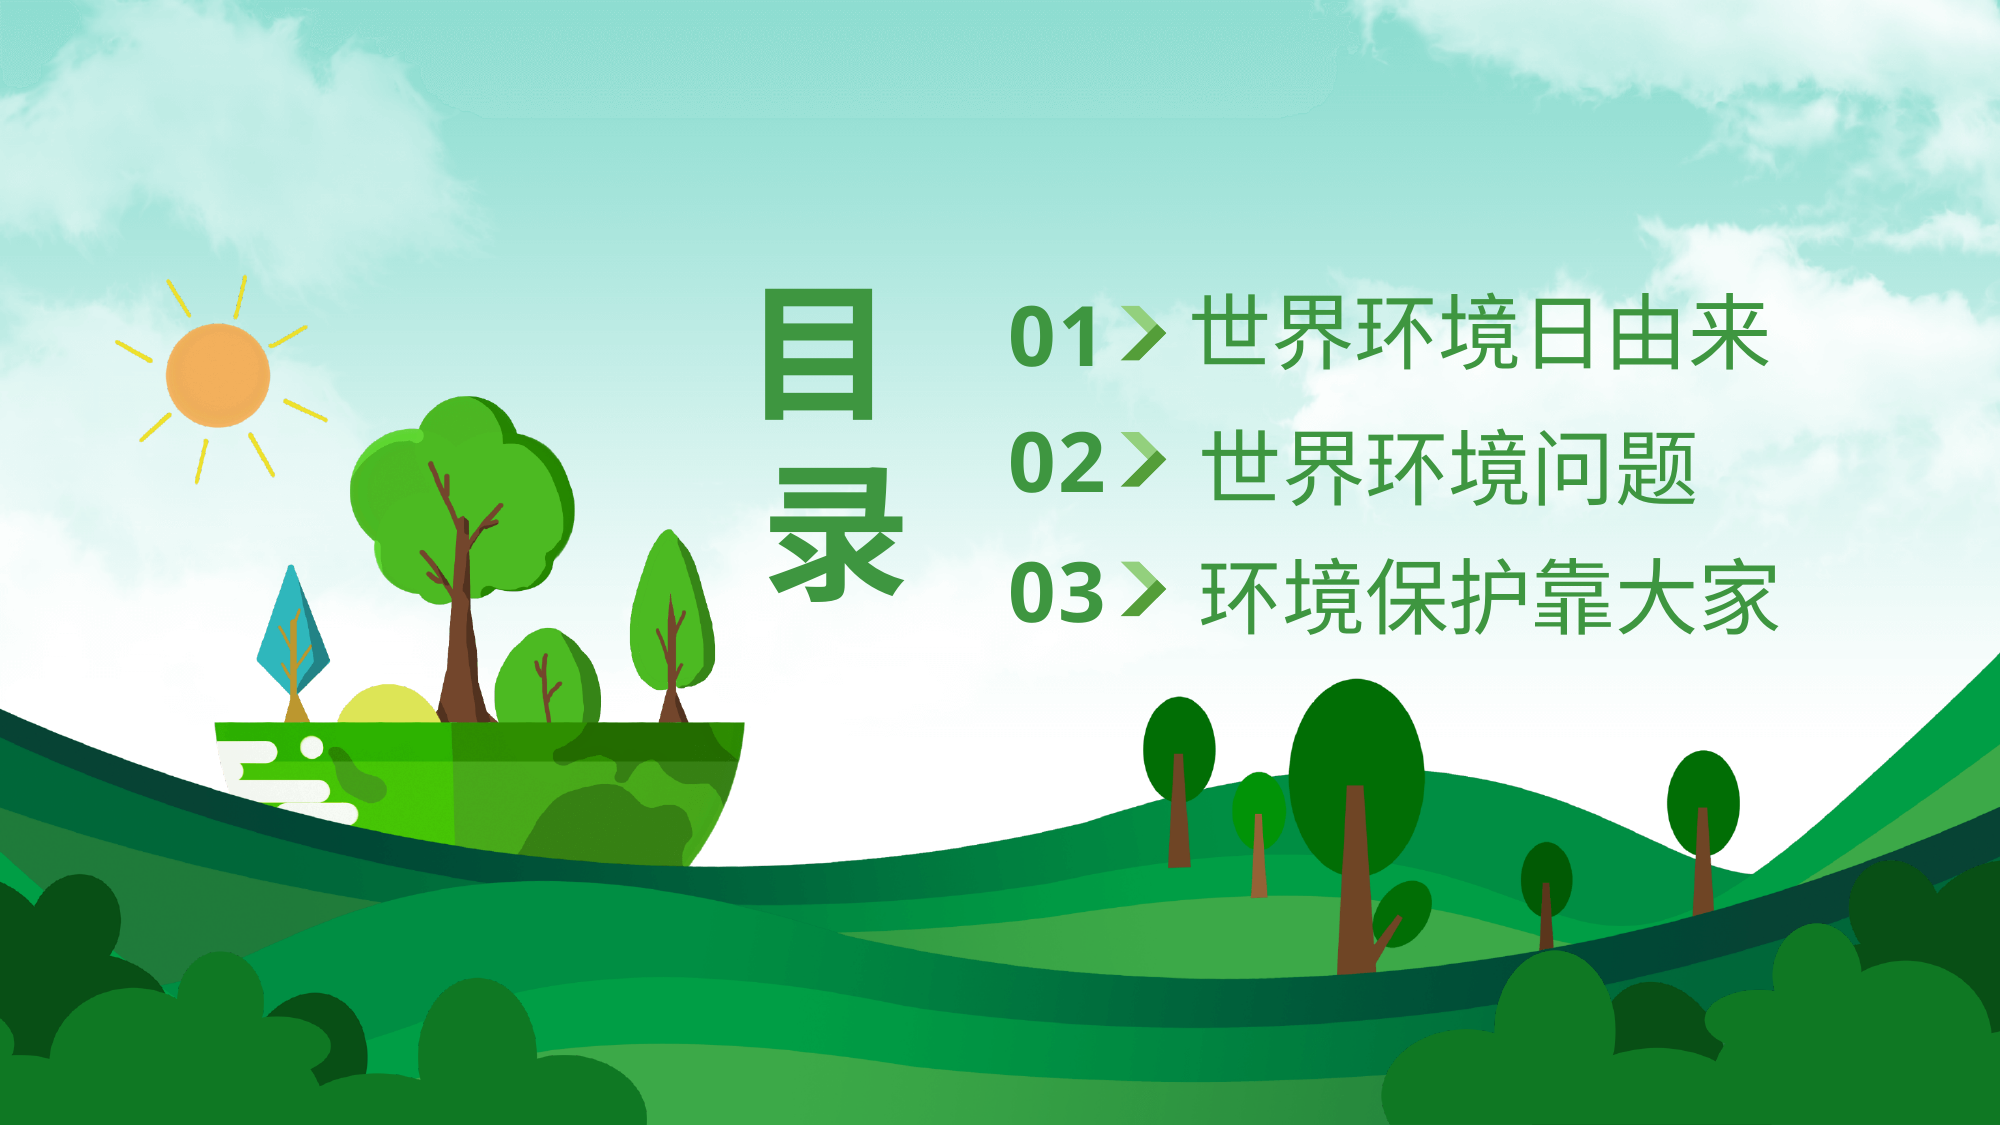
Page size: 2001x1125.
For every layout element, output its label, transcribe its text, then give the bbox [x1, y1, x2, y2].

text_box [970, 246, 1948, 420]
text_box 目 录 [709, 251, 963, 408]
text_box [970, 373, 1793, 502]
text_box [970, 502, 1870, 676]
picture [0, 0, 2000, 1125]
